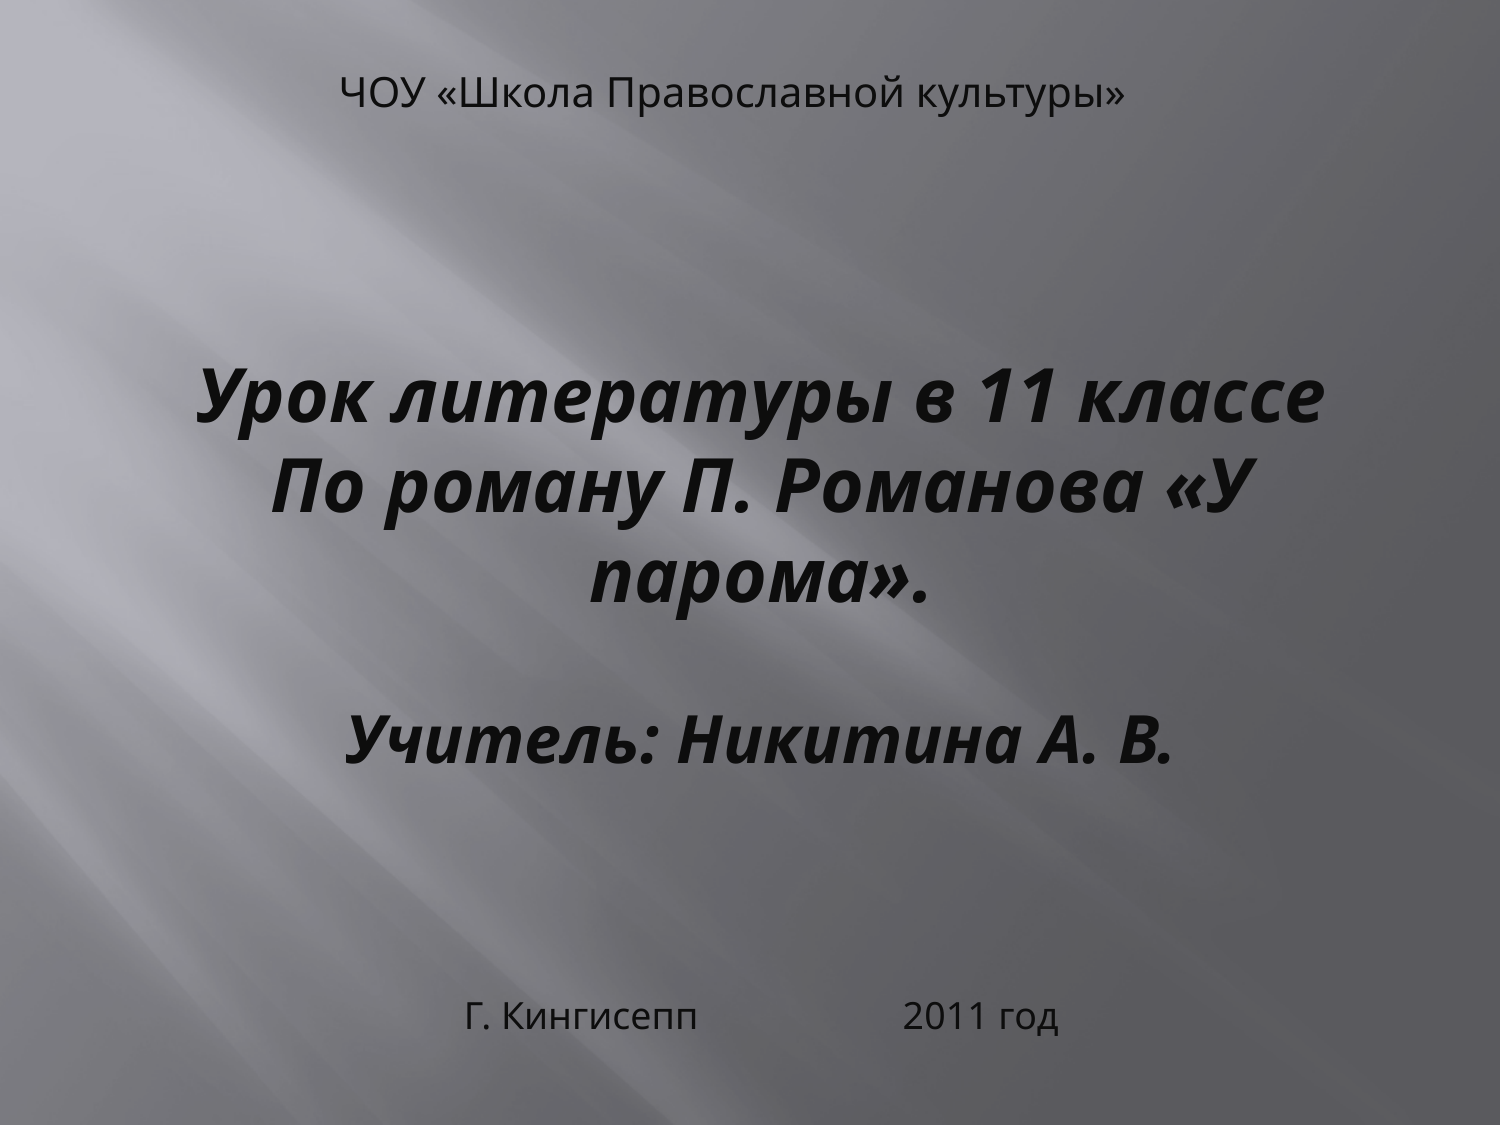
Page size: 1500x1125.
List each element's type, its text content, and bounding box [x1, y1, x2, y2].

text_box Г. Кингисепп 2011 год [304, 984, 1219, 1045]
text_box ЧОУ «Школа Православной культуры» [70, 58, 1395, 124]
text_box Урок литературы в 11 классе По роману П. Романова «У парома». Учитель: Никитина А. В. [93, 339, 1430, 1045]
